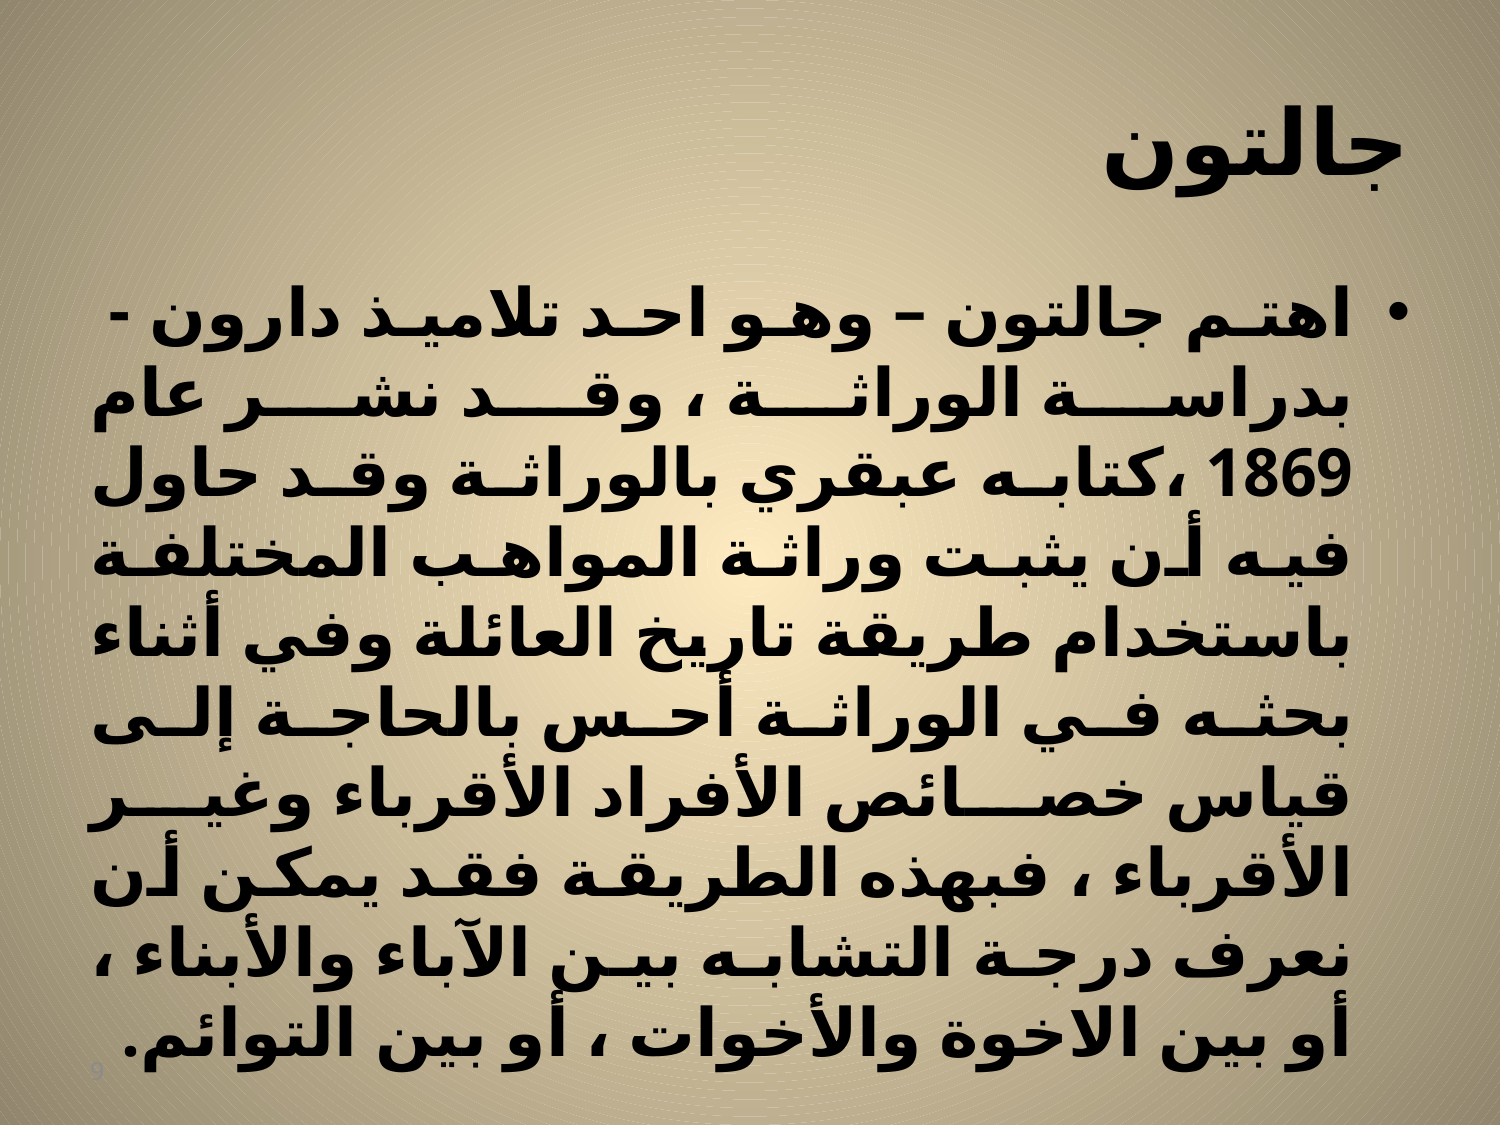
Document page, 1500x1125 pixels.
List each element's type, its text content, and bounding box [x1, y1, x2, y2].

slide_number 9 [75, 1042, 425, 1103]
title جالتون [75, 45, 1425, 233]
list اهتم جالتون – وهو احد تلاميذ دارون - بدراسة الوراثة ، وقد نشر عام 1869 ،كتابه عبقري بالوراثة وقد حاول فيه أن يثبت وراثة المواهب المختلفة باستخدام طريقة تاريخ العائلة وفي أثناء بحثه في الوراثة أحس بالحاجة إلى قياس خصائص الأفراد الأقرباء وغير الأقرباء ، فبهذه الطريقة فقد يمكن أن نعرف درجة التشابه بين الآباء والأبناء ، أو بين الاخوة والأخوات ، أو بين التوائم. [75, 262, 1425, 1005]
